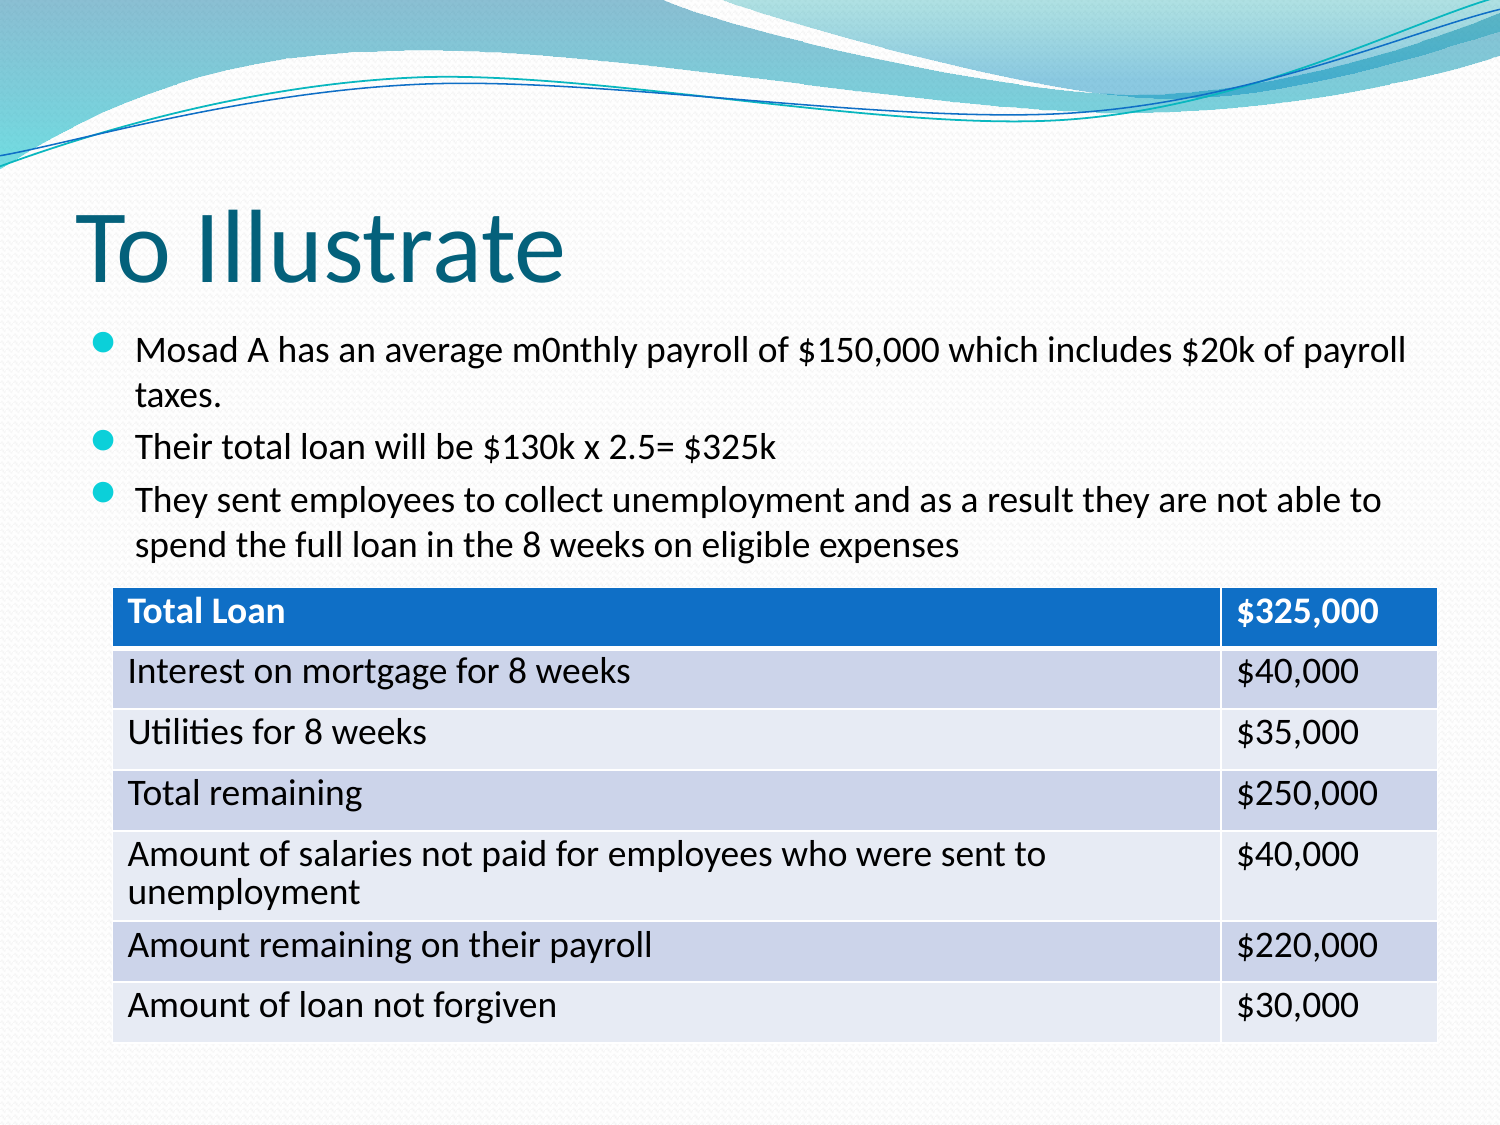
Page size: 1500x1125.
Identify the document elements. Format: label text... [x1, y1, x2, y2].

table_cell $35,000 [1222, 710, 1437, 769]
table_cell Amount of salaries not paid for employees who were sent to unemployment [113, 832, 1220, 920]
title To Illustrate [75, 115, 1425, 303]
table_cell $40,000 [1222, 651, 1437, 708]
list Mosad A has an average m0nthly payroll of $150,000 which includes $20k of payroll taxes. Their total loan will be $130k x 2.5= $325k They sent employees to collect unemployment and as a result they are not able to spend the full loan in the 8 weeks on eligible expenses [75, 317, 1425, 1038]
table_cell $30,000 [1222, 983, 1437, 1042]
table_cell Utilities for 8 weeks [113, 710, 1220, 769]
table_header Total Loan [113, 588, 1220, 646]
table_cell $220,000 [1222, 922, 1437, 981]
table_cell Total remaining [113, 771, 1220, 830]
table_cell Interest on mortgage for 8 weeks [113, 651, 1220, 708]
table_cell $250,000 [1222, 771, 1437, 830]
table_cell Amount remaining on their payroll [113, 922, 1220, 981]
table_cell $40,000 [1222, 832, 1437, 920]
table_header $325,000 [1222, 588, 1437, 646]
table_cell Amount of loan not forgiven [113, 983, 1220, 1042]
